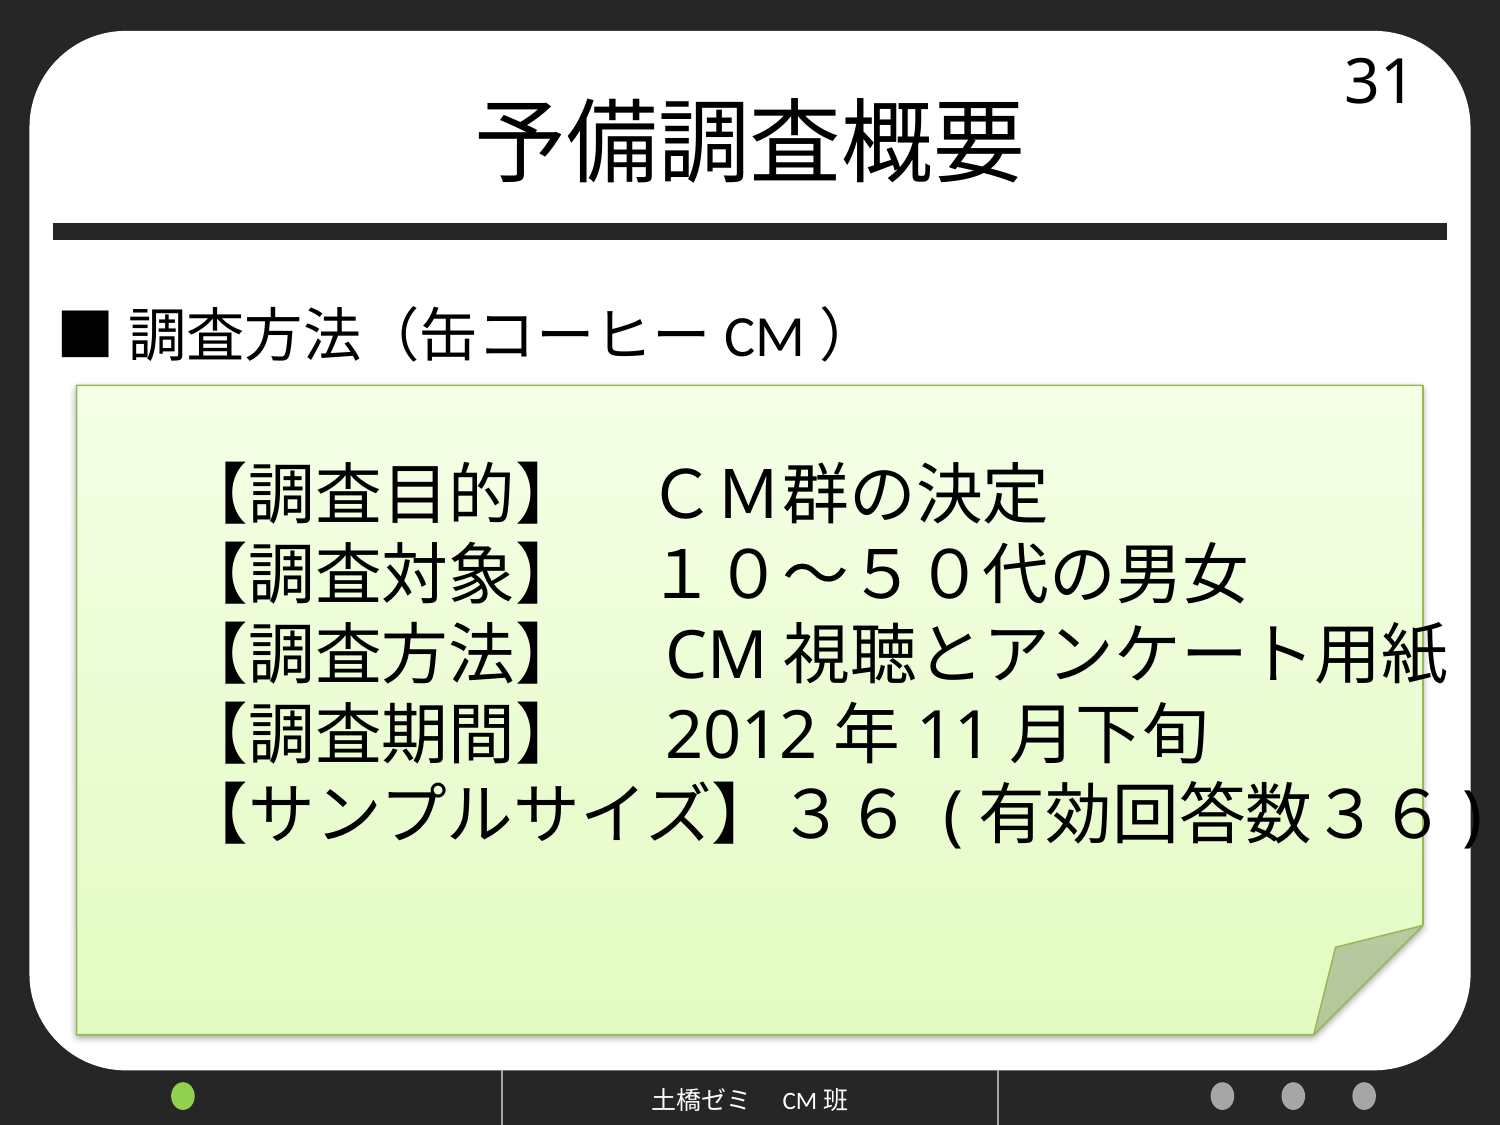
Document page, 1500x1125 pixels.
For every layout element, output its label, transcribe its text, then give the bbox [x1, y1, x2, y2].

footer 土橋ゼミ CM班 [512, 1069, 988, 1125]
slide_number 31 [1080, 53, 1431, 114]
text_box 【調査目的】 ＣＭ群の決定 【調査対象】 １０〜５０代の男女 【調査方法】 CM視聴とアンケート用紙 【調査期間】 2012年11月下旬 【サンプルサイズ】３６ (有効回答数３６) [100, 444, 1436, 988]
text_box [75, 384, 1424, 1036]
text_box ■調査方法（缶コーヒーCM） [41, 290, 1424, 376]
title 予備調査概要 [75, 45, 1425, 233]
